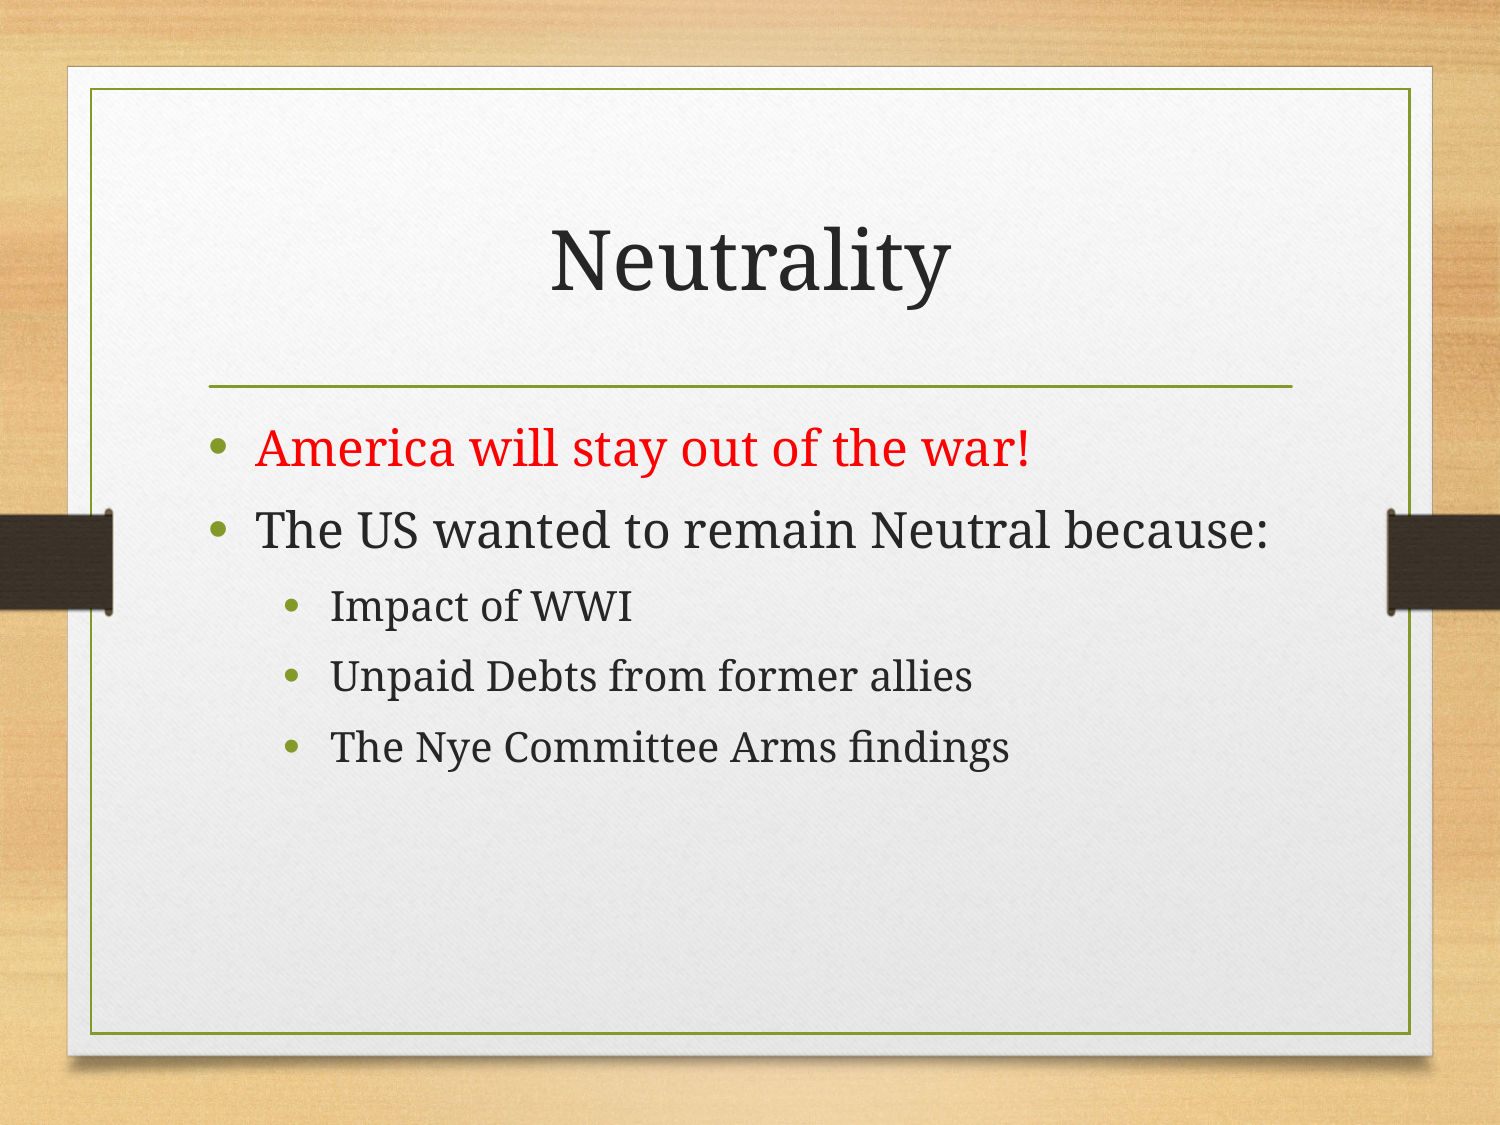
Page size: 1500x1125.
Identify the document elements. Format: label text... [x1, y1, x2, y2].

picture [0, 0, 1500, 1125]
title Neutrality [193, 150, 1309, 365]
list America will stay out of the war! The US wanted to remain Neutral because: Impact of WWI Unpaid Debts from former allies The Nye Committee Arms findings [193, 408, 1309, 974]
